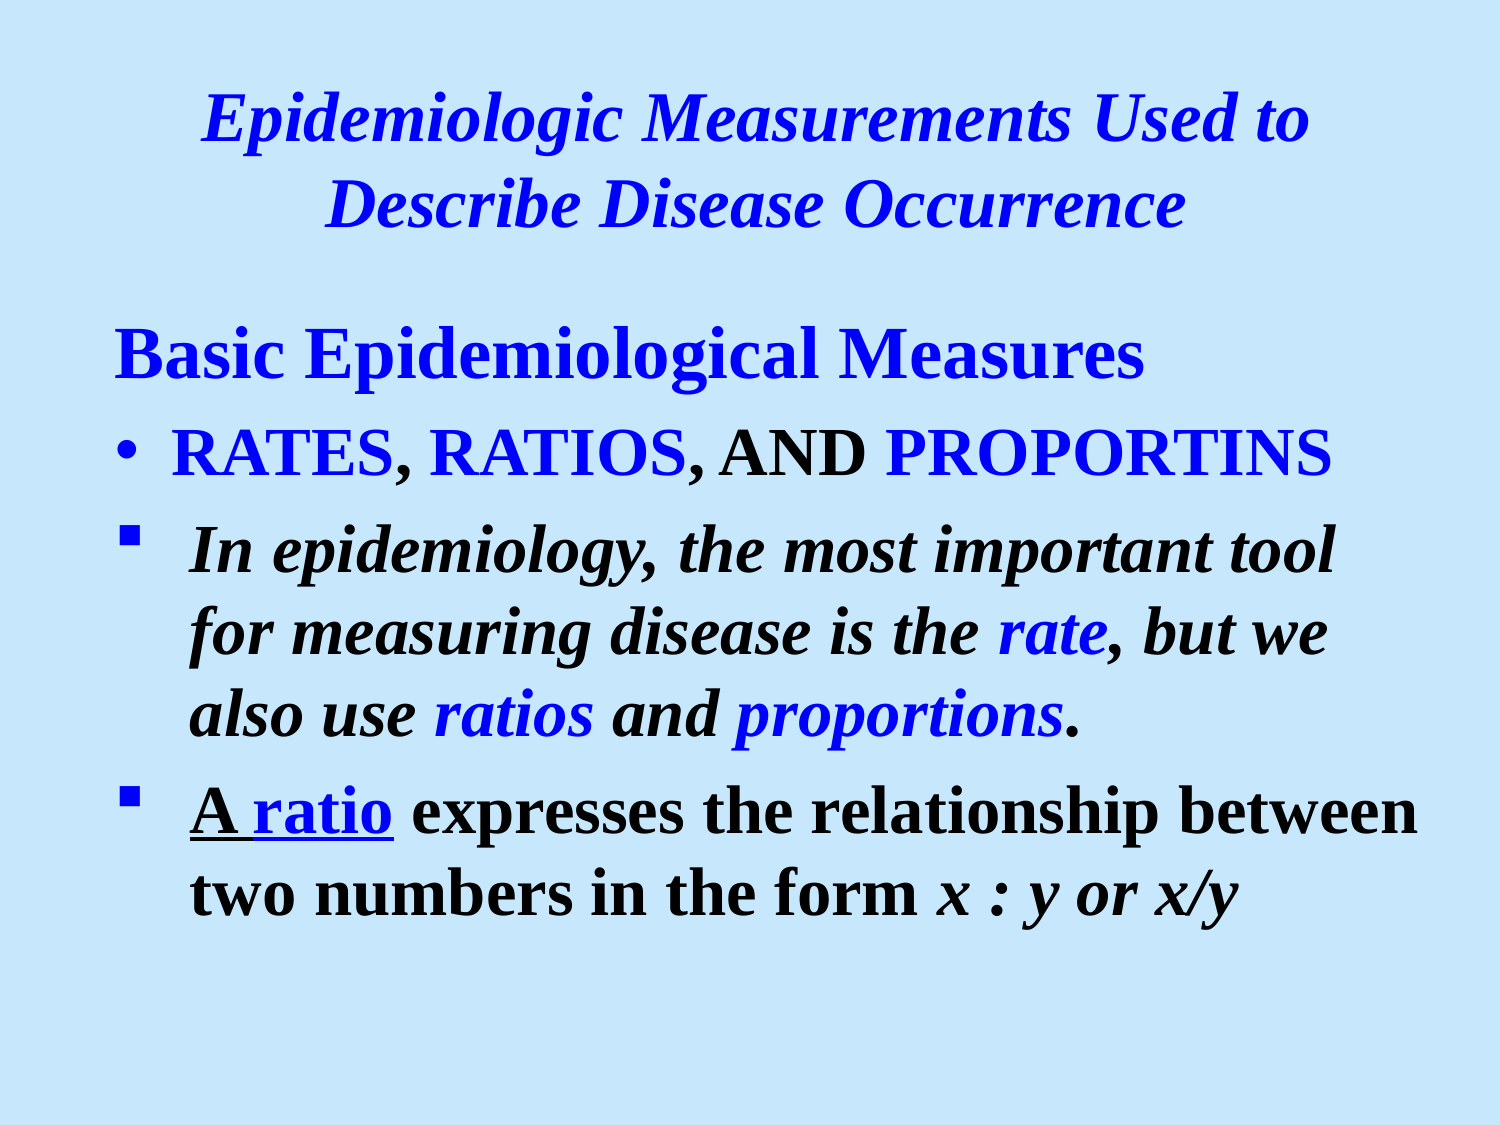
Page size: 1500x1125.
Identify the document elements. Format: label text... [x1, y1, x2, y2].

list Basic Epidemiological Measures RATES, RATIOS, AND PROPORTINS In epidemiology, the most important tool for measuring disease is the rate, but we also use ratios and proportions. A ratio expresses the relationship between two numbers in the form x : y or x/y [99, 295, 1438, 1013]
title Epidemiologic Measurements Used to Describe Disease Occurrence [87, 62, 1425, 250]
